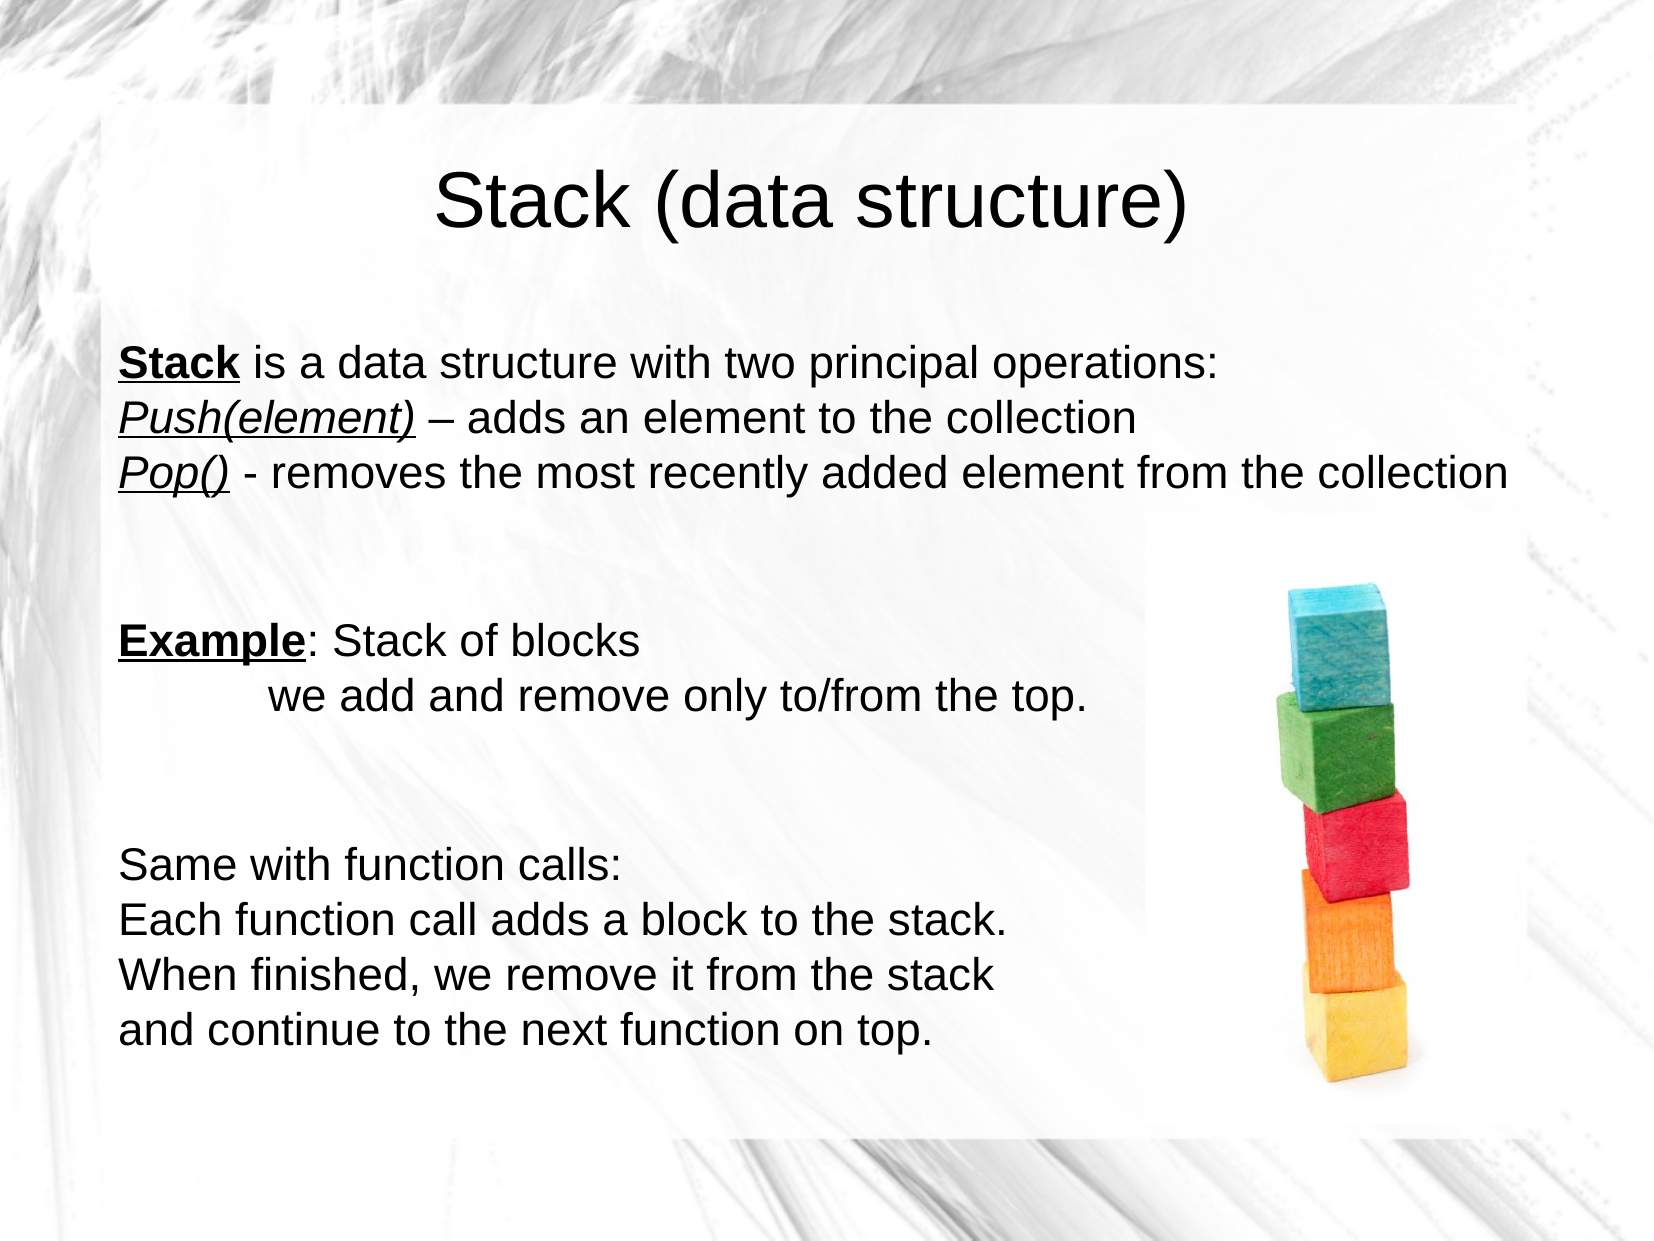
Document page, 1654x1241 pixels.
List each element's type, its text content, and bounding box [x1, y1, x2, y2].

list Stack is a data structure with two principal operations: Push(element) – adds an element to the collection Pop() - removes the most recently added element from the collection Example: Stack of blocks we add and remove only to/from the top. Same with function calls: Each function call adds a block to the stack. When finished, we remove it from the stack and continue to the next function on top. [118, 332, 1571, 1121]
title Stack (data structure) [118, 93, 1506, 299]
picture [0, 0, 1654, 1241]
